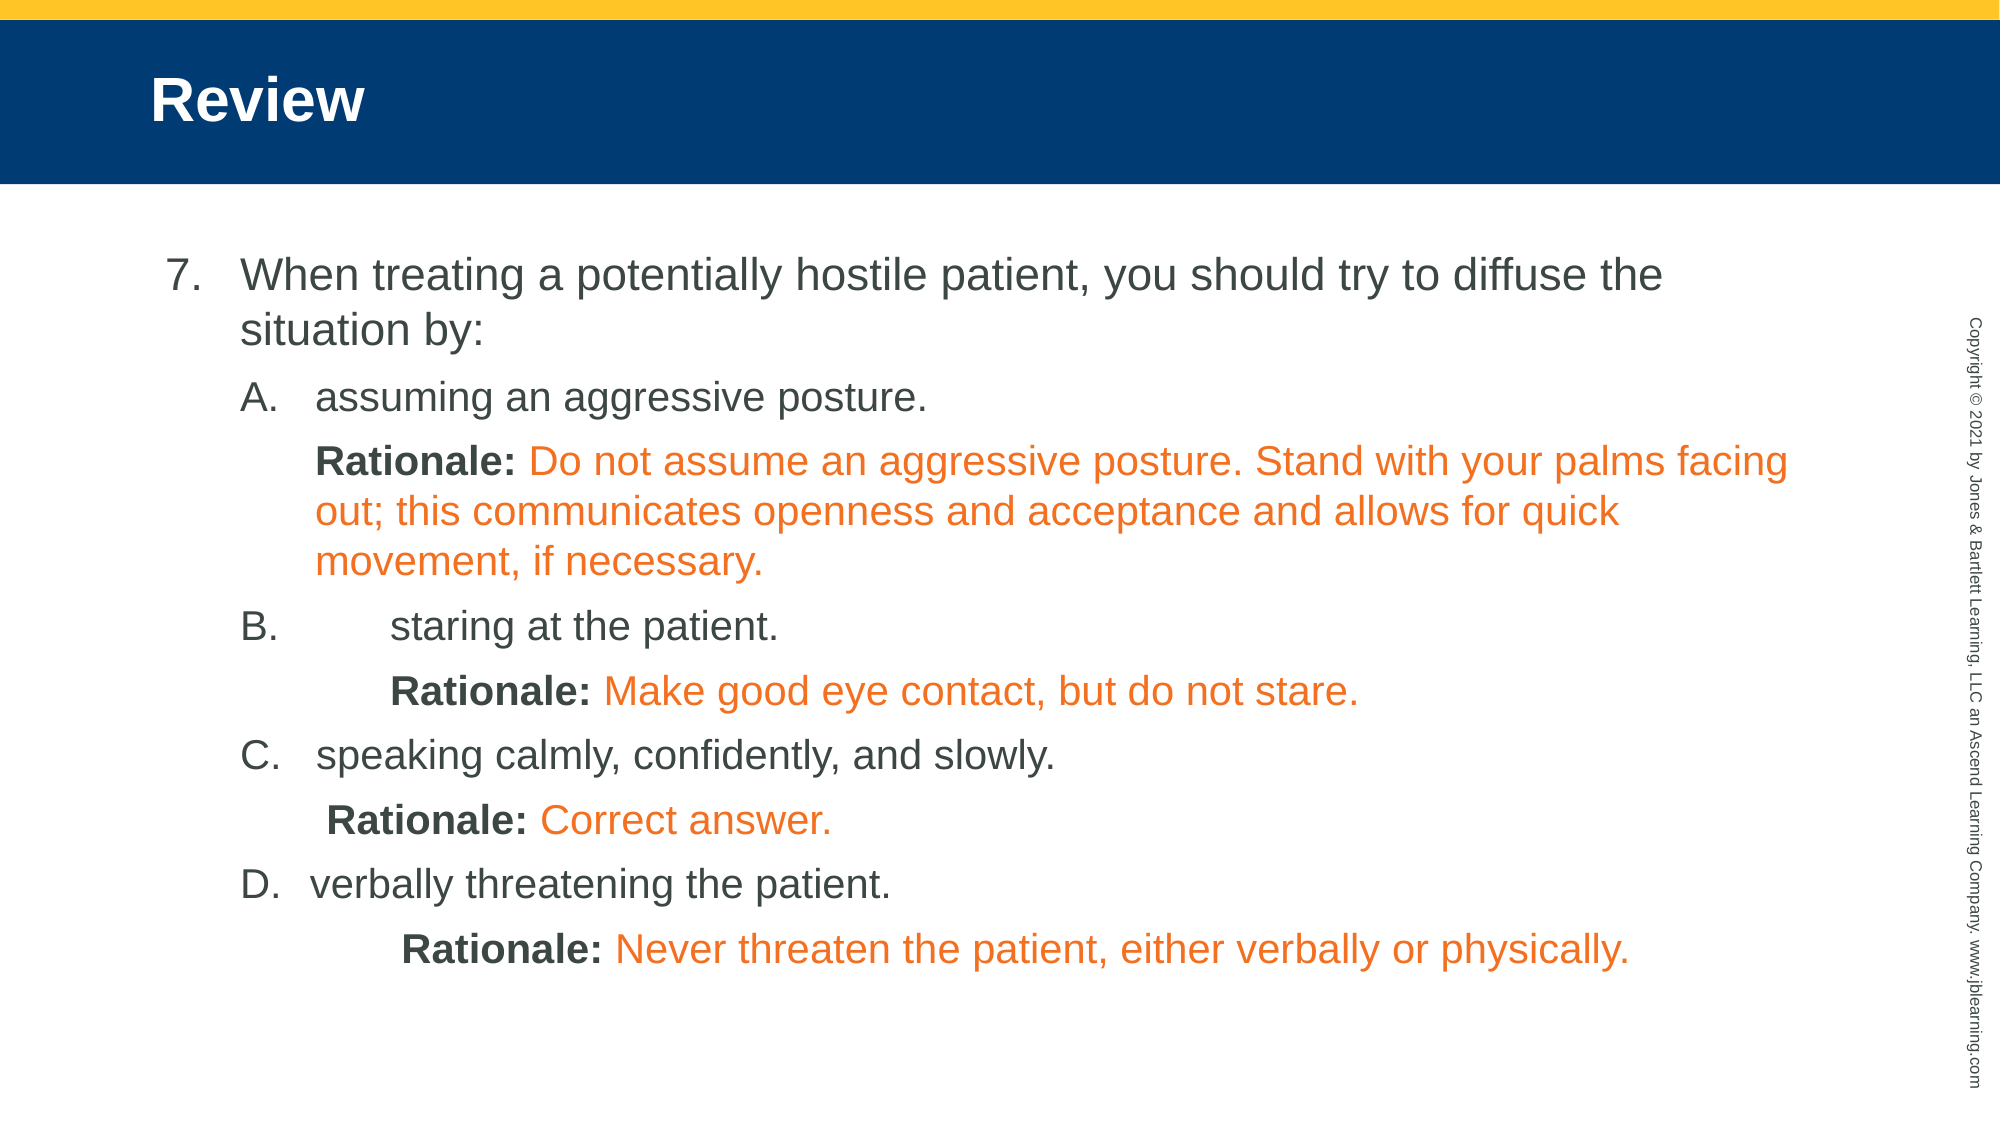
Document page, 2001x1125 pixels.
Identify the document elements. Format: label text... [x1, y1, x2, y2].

list When treating a potentially hostile patient, you should try to diffuse the situation by: assuming an aggressive posture. Rationale: Do not assume an aggressive posture. Stand with your palms facing out; this communicates openness and acceptance and allows for quick movement, if necessary. B. staring at the patient. Rationale: Make good eye contact, but do not stare. C. speaking calmly, confidently, and slowly. Rationale: Correct answer. verbally threatening the patient. Rationale: Never threaten the patient, either verbally or physically. [150, 237, 1850, 1025]
title Review [0, 19, 2000, 185]
